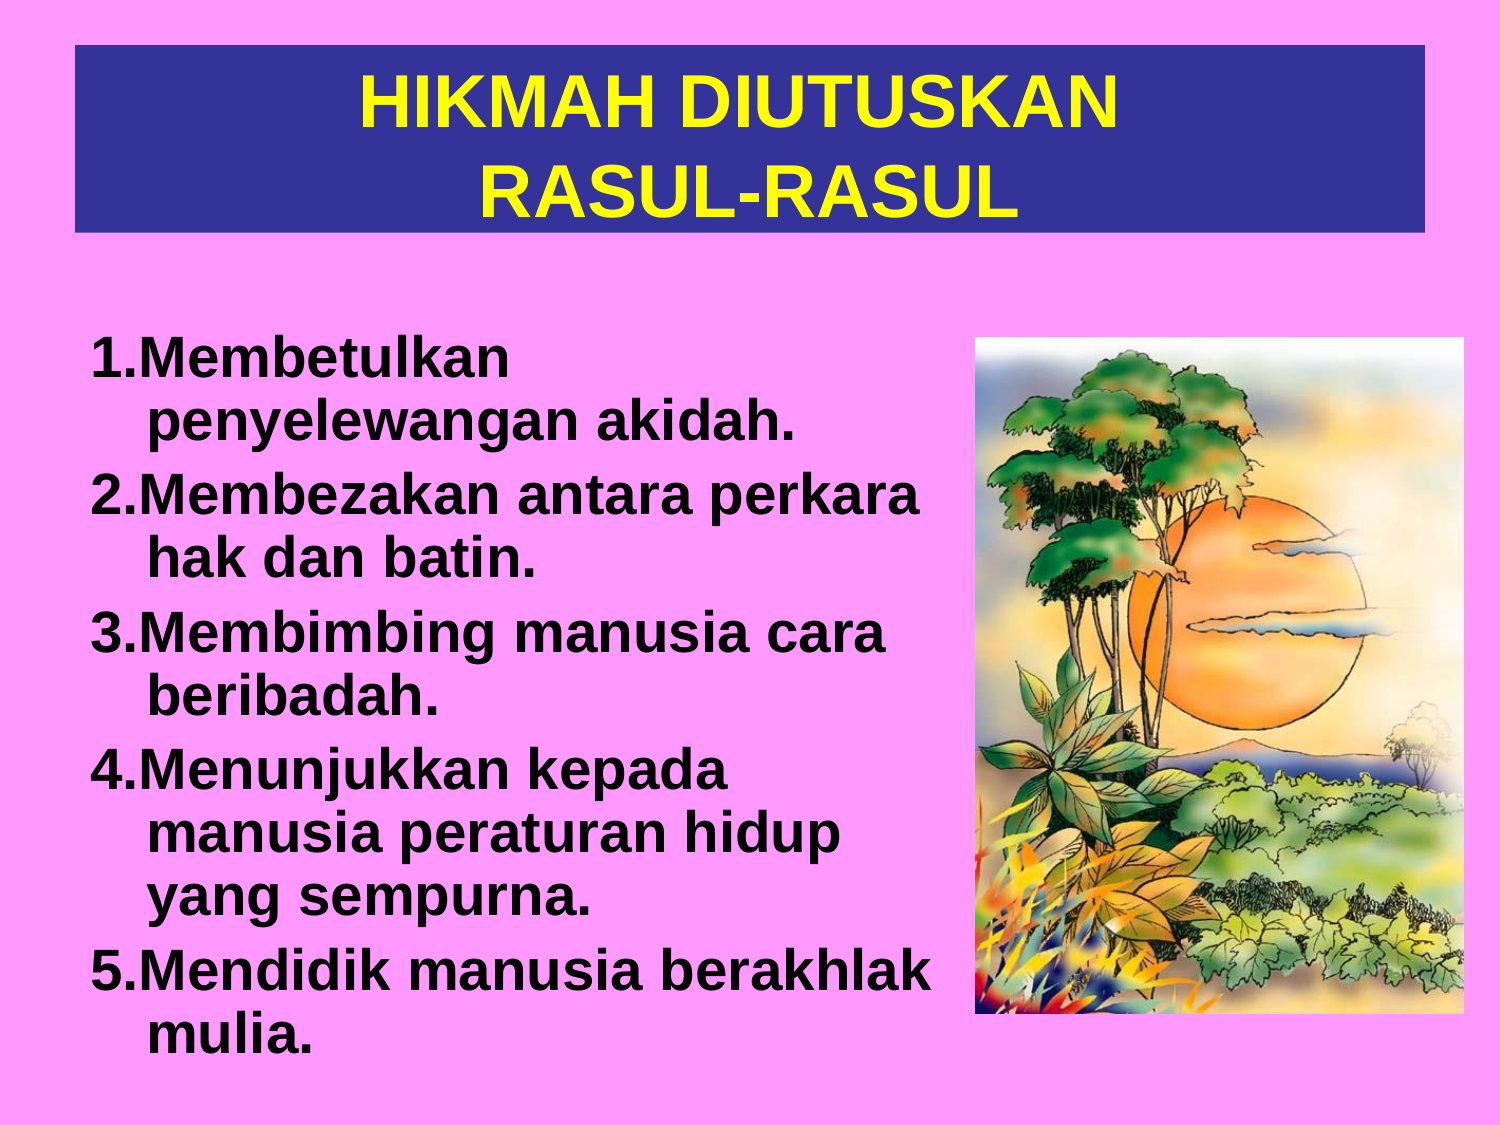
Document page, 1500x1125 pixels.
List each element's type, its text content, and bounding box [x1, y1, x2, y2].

picture [974, 337, 1465, 1015]
title HIKMAH DIUTUSKAN RASUL-RASUL [75, 45, 1425, 233]
list 1.Membetulkan penyelewangan akidah. 2.Membezakan antara perkara hak dan batin. 3.Membimbing manusia cara beribadah. 4.Menunjukkan kepada manusia peraturan hidup yang sempurna. 5.Mendidik manusia berakhlak mulia. [75, 262, 950, 1075]
